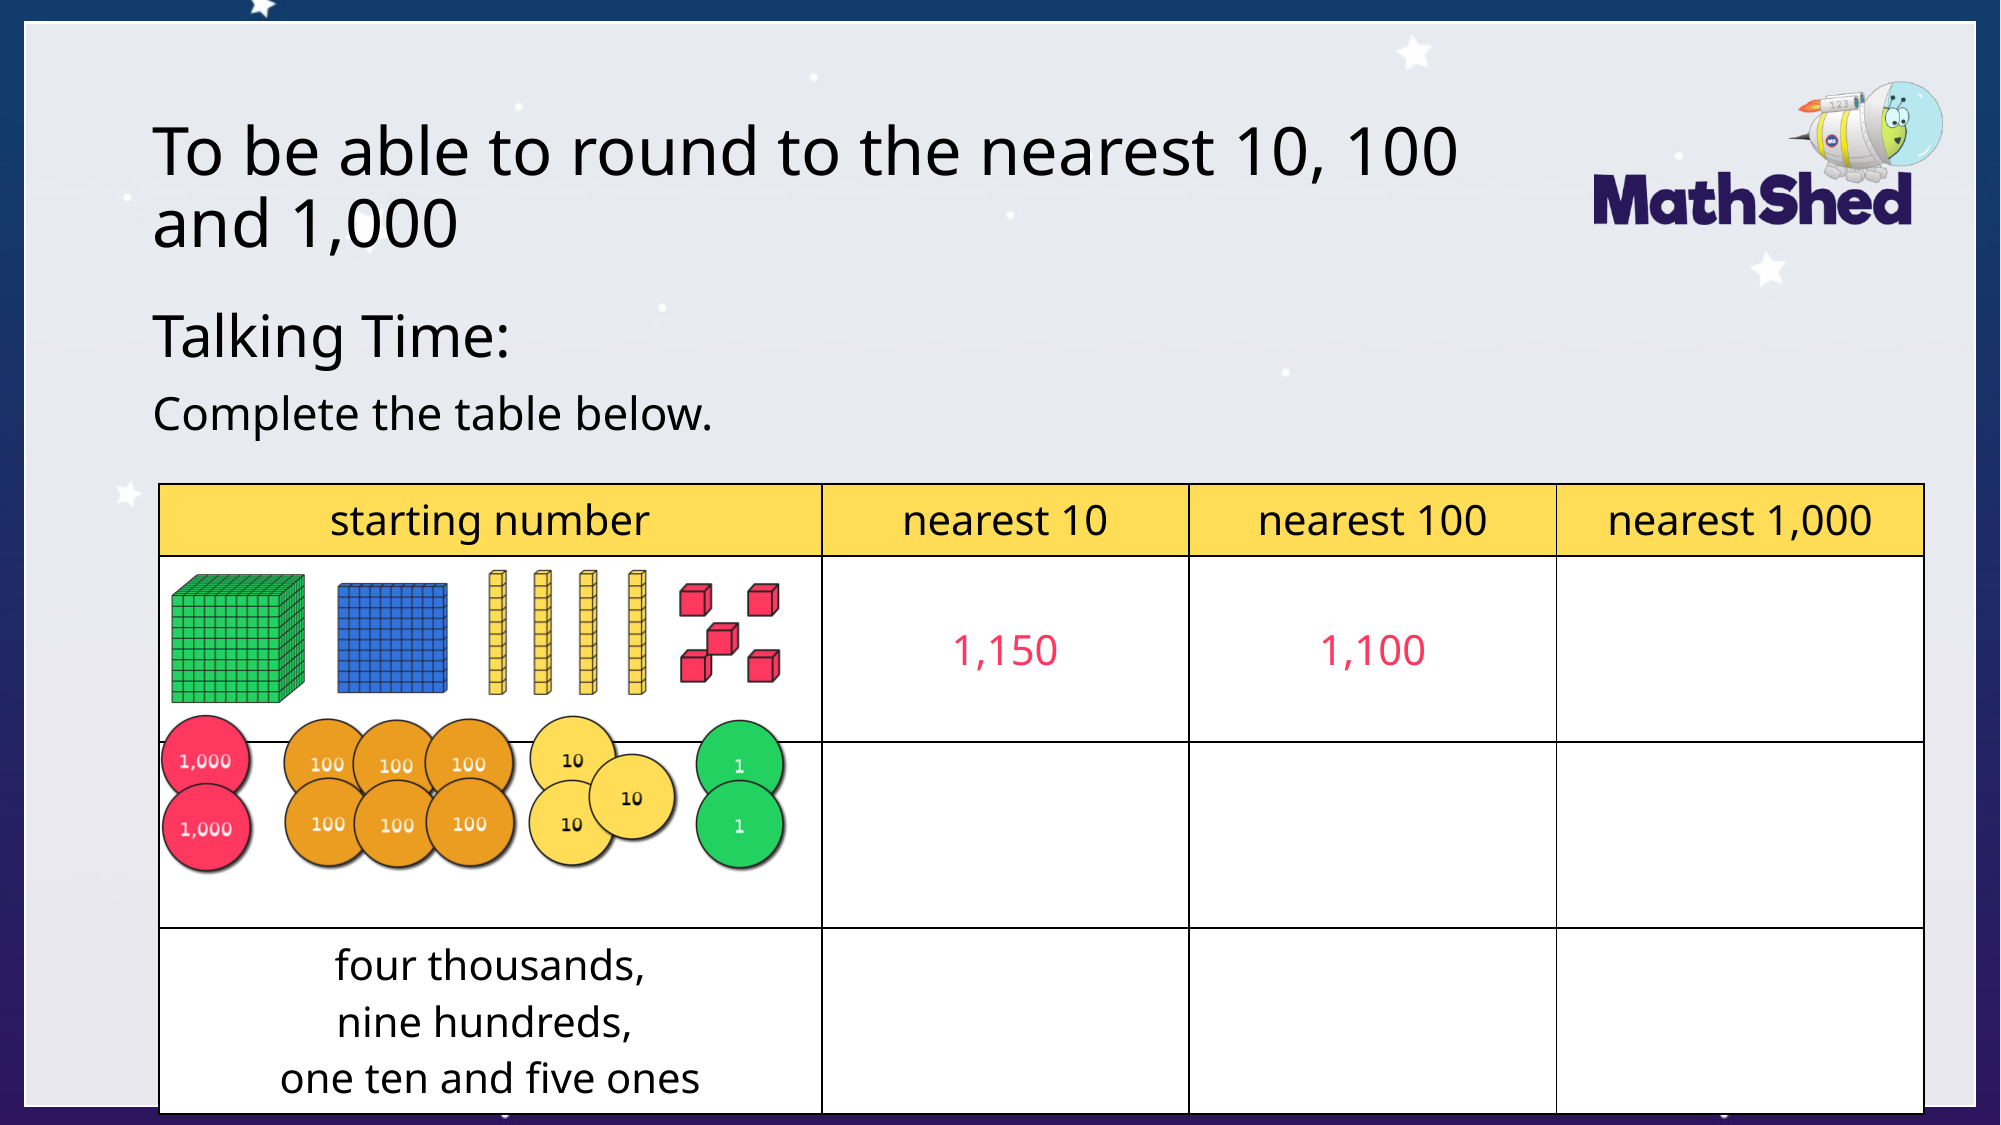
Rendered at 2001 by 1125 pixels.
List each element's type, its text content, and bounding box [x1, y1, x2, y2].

title To be able to round to the nearest 10, 100 and 1,000 [137, 81, 1578, 299]
table_cell 1,150 [823, 557, 1188, 741]
table_cell [823, 743, 1188, 927]
table_cell [1190, 743, 1556, 927]
list Talking Time: Complete the table below. [137, 299, 1863, 1014]
table_cell [1557, 743, 1923, 927]
table_cell [1557, 929, 1923, 1113]
table_cell [1190, 929, 1556, 1113]
table_cell [823, 929, 1188, 1113]
table_header nearest 100 [1190, 485, 1556, 555]
table_header nearest 10 [823, 485, 1188, 555]
table_header nearest 1,000 [1557, 485, 1923, 555]
table_cell four thousands, nine hundreds, one ten and five ones [160, 929, 821, 1113]
table_cell [160, 743, 821, 927]
table_cell [1557, 557, 1923, 741]
table_cell 1,100 [1190, 557, 1556, 741]
picture [0, 0, 2001, 1125]
table_cell [160, 557, 821, 741]
table_header starting number [160, 485, 821, 555]
